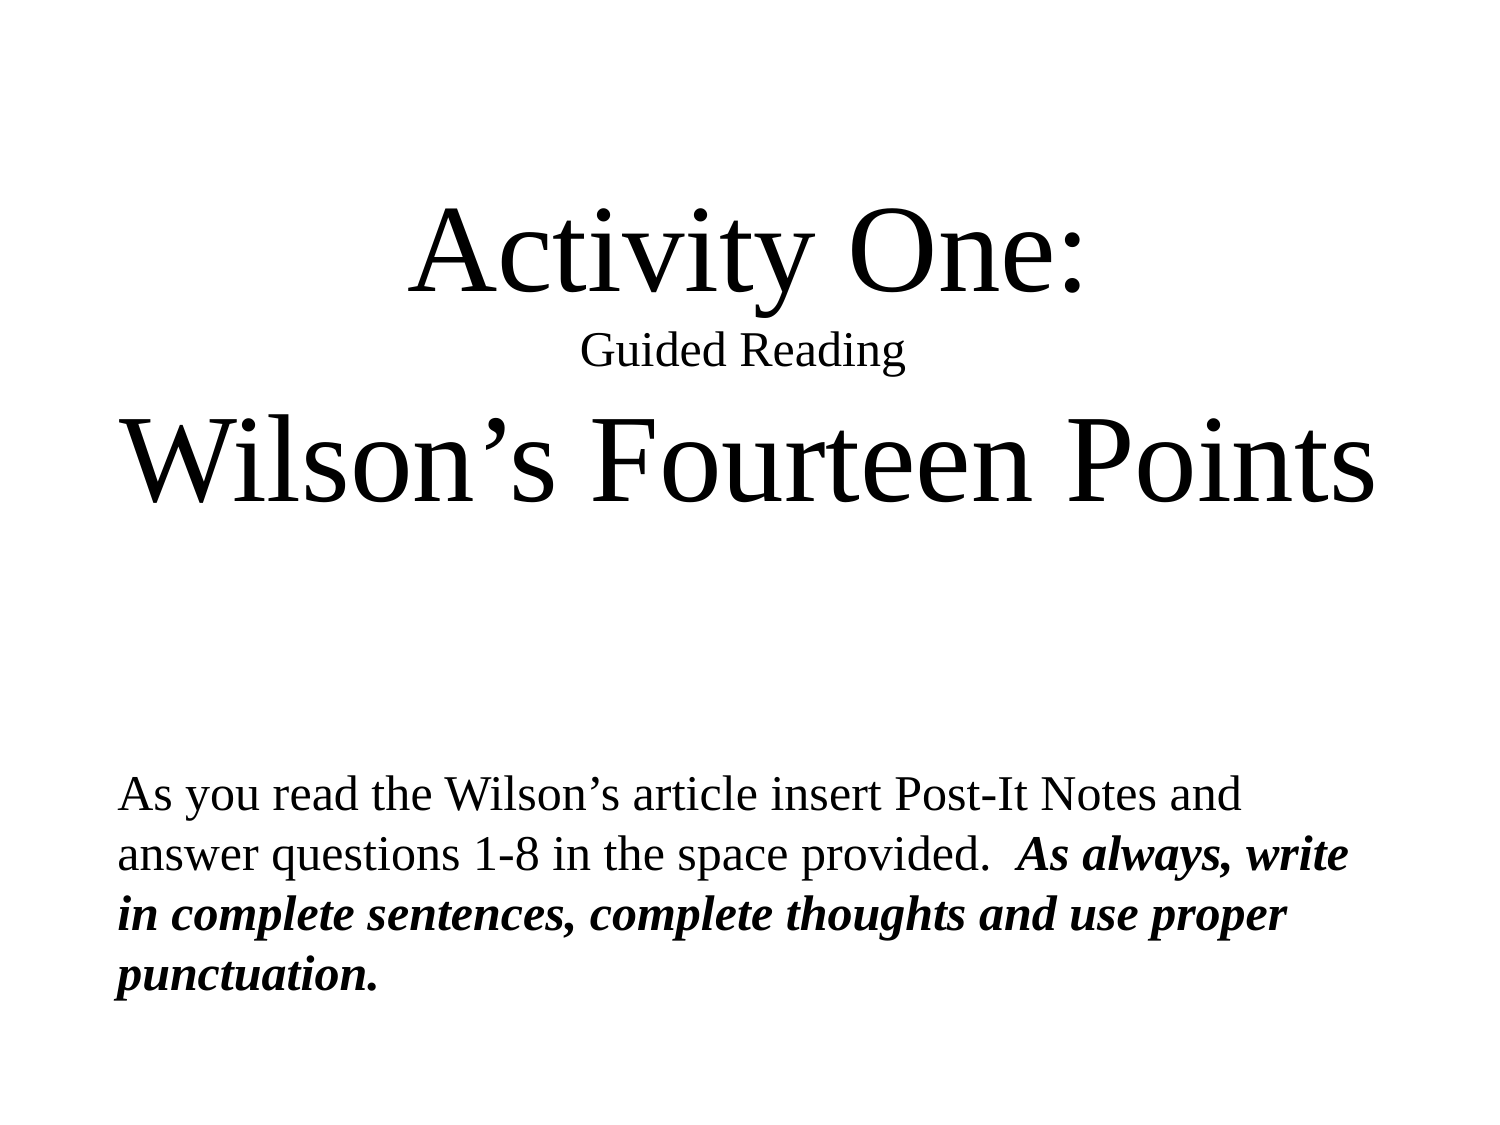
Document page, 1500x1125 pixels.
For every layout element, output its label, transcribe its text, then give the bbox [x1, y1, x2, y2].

title Activity One: Guided Reading Wilson’s Fourteen Points [102, 66, 1397, 535]
list As you read the Wilson’s article insert Post-It Notes and answer questions 1-8 in the space provided. As always, write in complete sentences, complete thoughts and use proper punctuation. [102, 752, 1397, 999]
